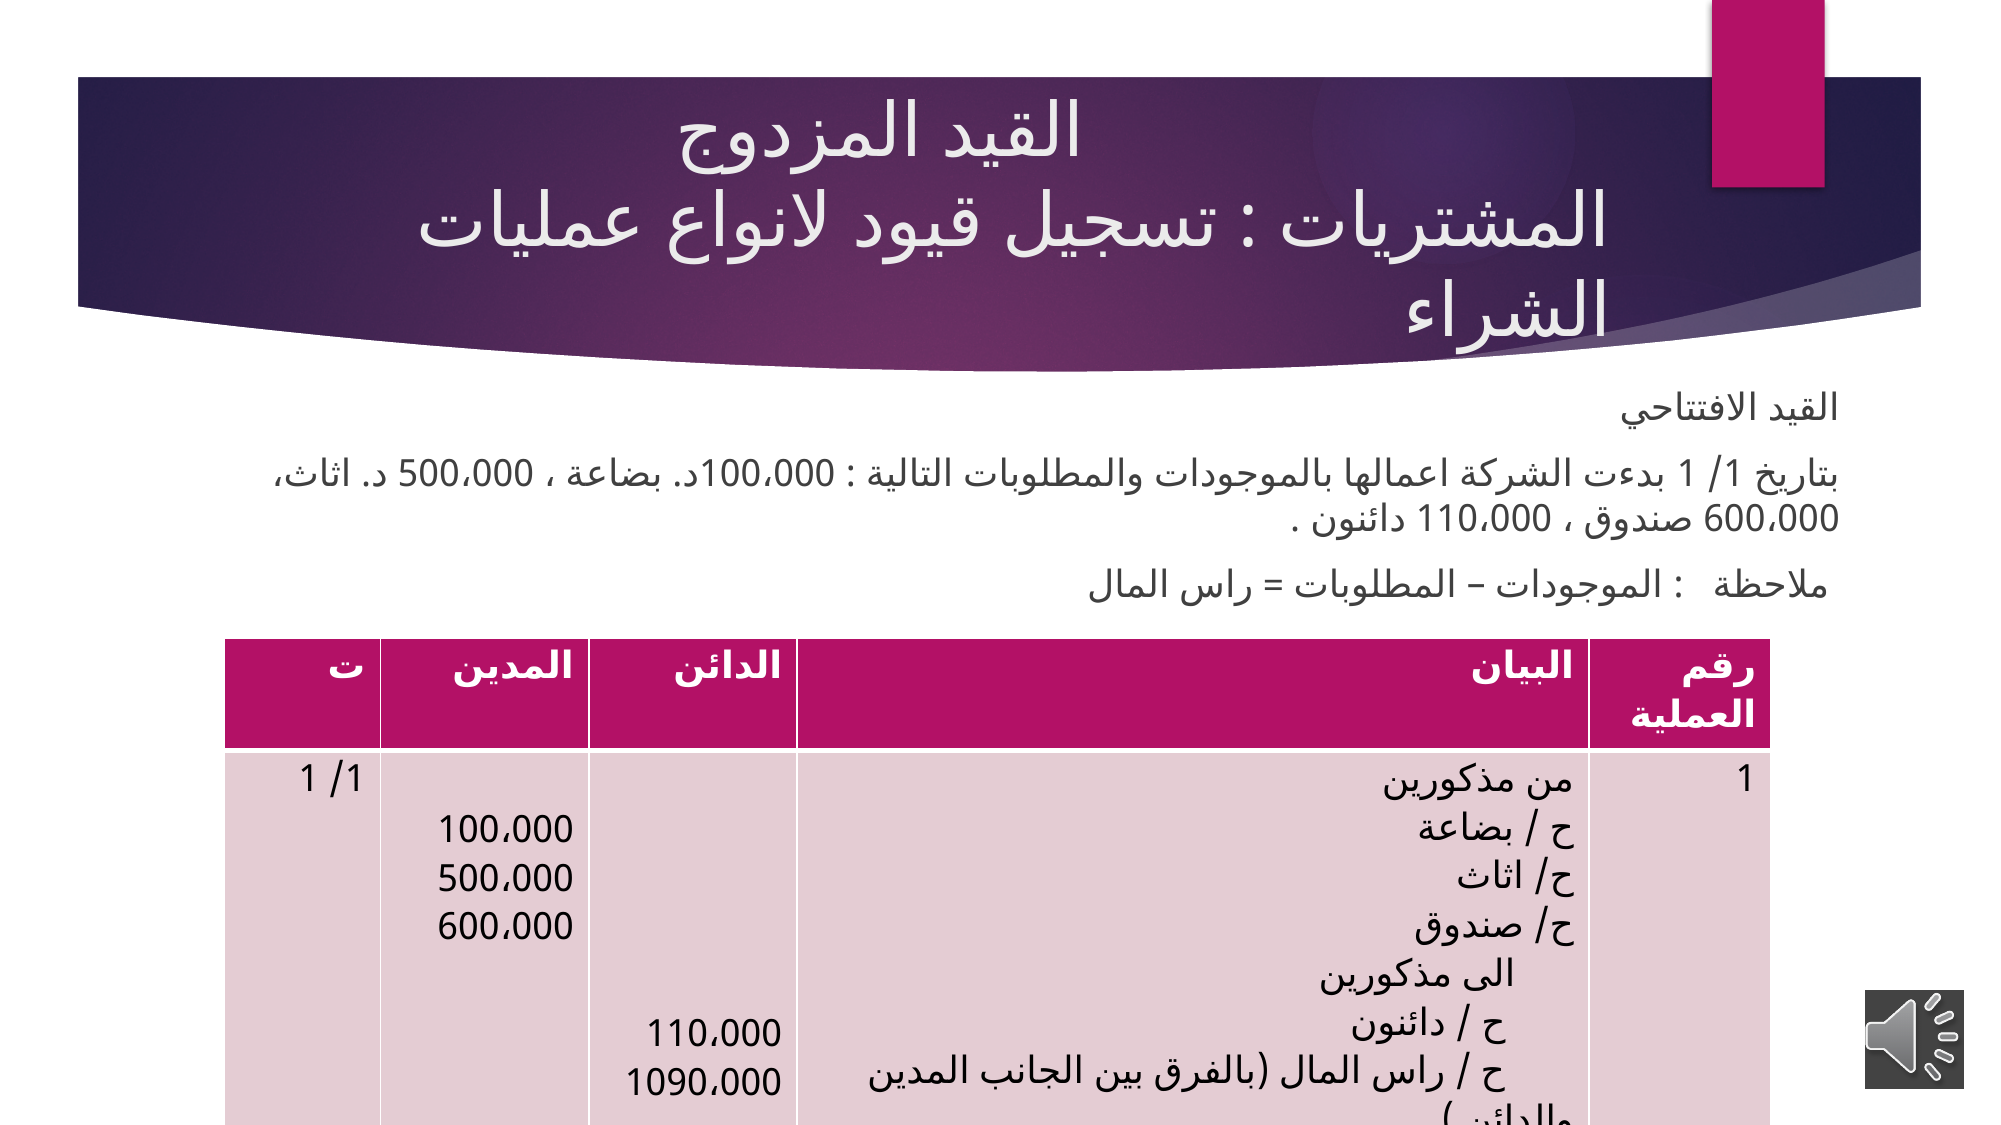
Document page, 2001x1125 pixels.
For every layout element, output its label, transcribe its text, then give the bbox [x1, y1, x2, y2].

table_cell 110،000 1090،000 [590, 753, 796, 1125]
table_cell 1/ 1 [225, 753, 380, 1125]
title القيد المزدوج المشتريات : تسجيل قيود لانواع عمليات الشراء [189, 128, 1627, 305]
picture [1864, 989, 1965, 1090]
table_header المدين [381, 639, 588, 748]
table_cell 100،000 500،000 600،000 [381, 753, 588, 1125]
table_cell من مذكورين ح / بضاعة ح/ اثاث ح/ صندوق الى مذكورين ح / دائنون ح / راس المال (بالفرق بين الجانب المدين والدائن ) قيدافتتاحي [798, 753, 1588, 1125]
table_header رقم العملية [1590, 639, 1770, 748]
table_header ت [225, 639, 380, 748]
table_cell 1 [1590, 753, 1770, 1125]
table_header الدائن [590, 639, 796, 748]
table_header البيان [798, 639, 1588, 748]
list القيد الافتتاحي بتاريخ 1/ 1 بدءت الشركة اعمالها بالموجودات والمطلوبات التالية : 100،000د. بضاعة ، 500،000 د. اثاث، 600،000 صندوق ، 110،000 دائنون . ملاحظة : الموجودات – المطلوبات = راس المال [189, 375, 1855, 1085]
